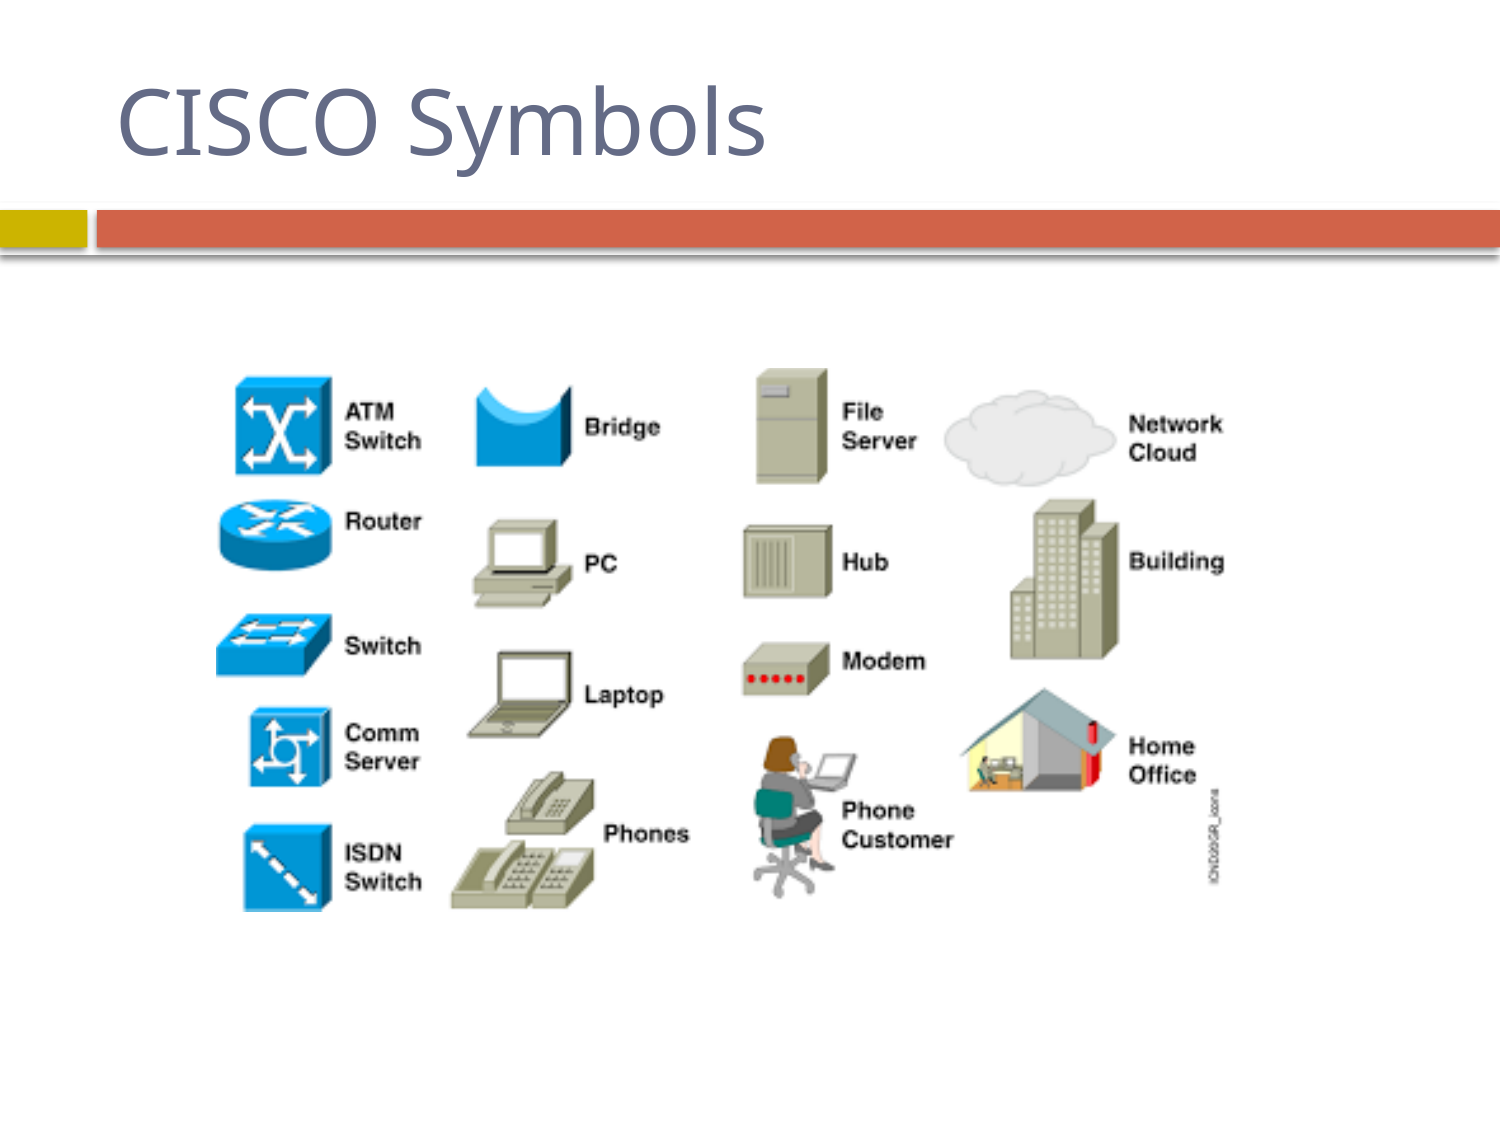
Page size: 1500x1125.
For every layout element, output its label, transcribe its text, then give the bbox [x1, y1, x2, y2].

title CISCO Symbols [100, 37, 1438, 200]
picture [215, 368, 1232, 913]
